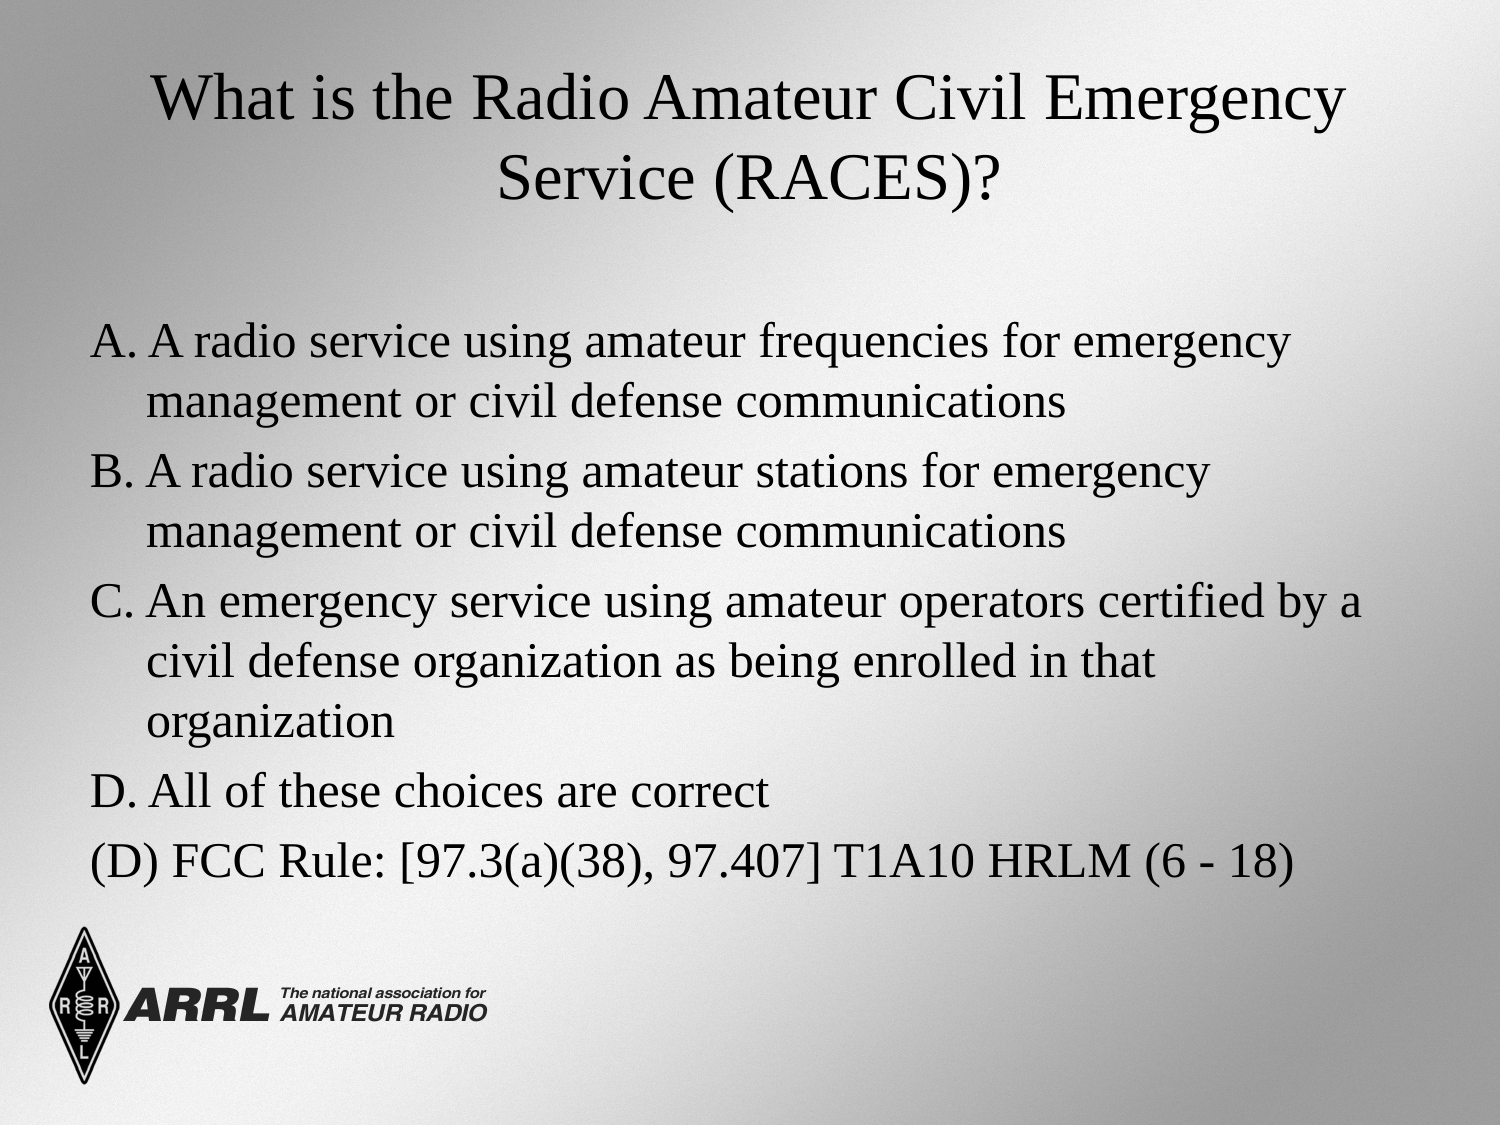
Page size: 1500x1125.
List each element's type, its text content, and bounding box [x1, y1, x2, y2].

title What is the Radio Amateur Civil Emergency Service (RACES)? [75, 45, 1425, 233]
list A. A radio service using amateur frequencies for emergency management or civil defense communications B. A radio service using amateur stations for emergency management or civil defense communications C. An emergency service using amateur operators certified by a civil defense organization as being enrolled in that organization D. All of these choices are correct (D) FCC Rule: [97.3(a)(38), 97.407] T1A10 HRLM (6 - 18) [75, 299, 1425, 1005]
picture [0, 0, 1500, 1125]
